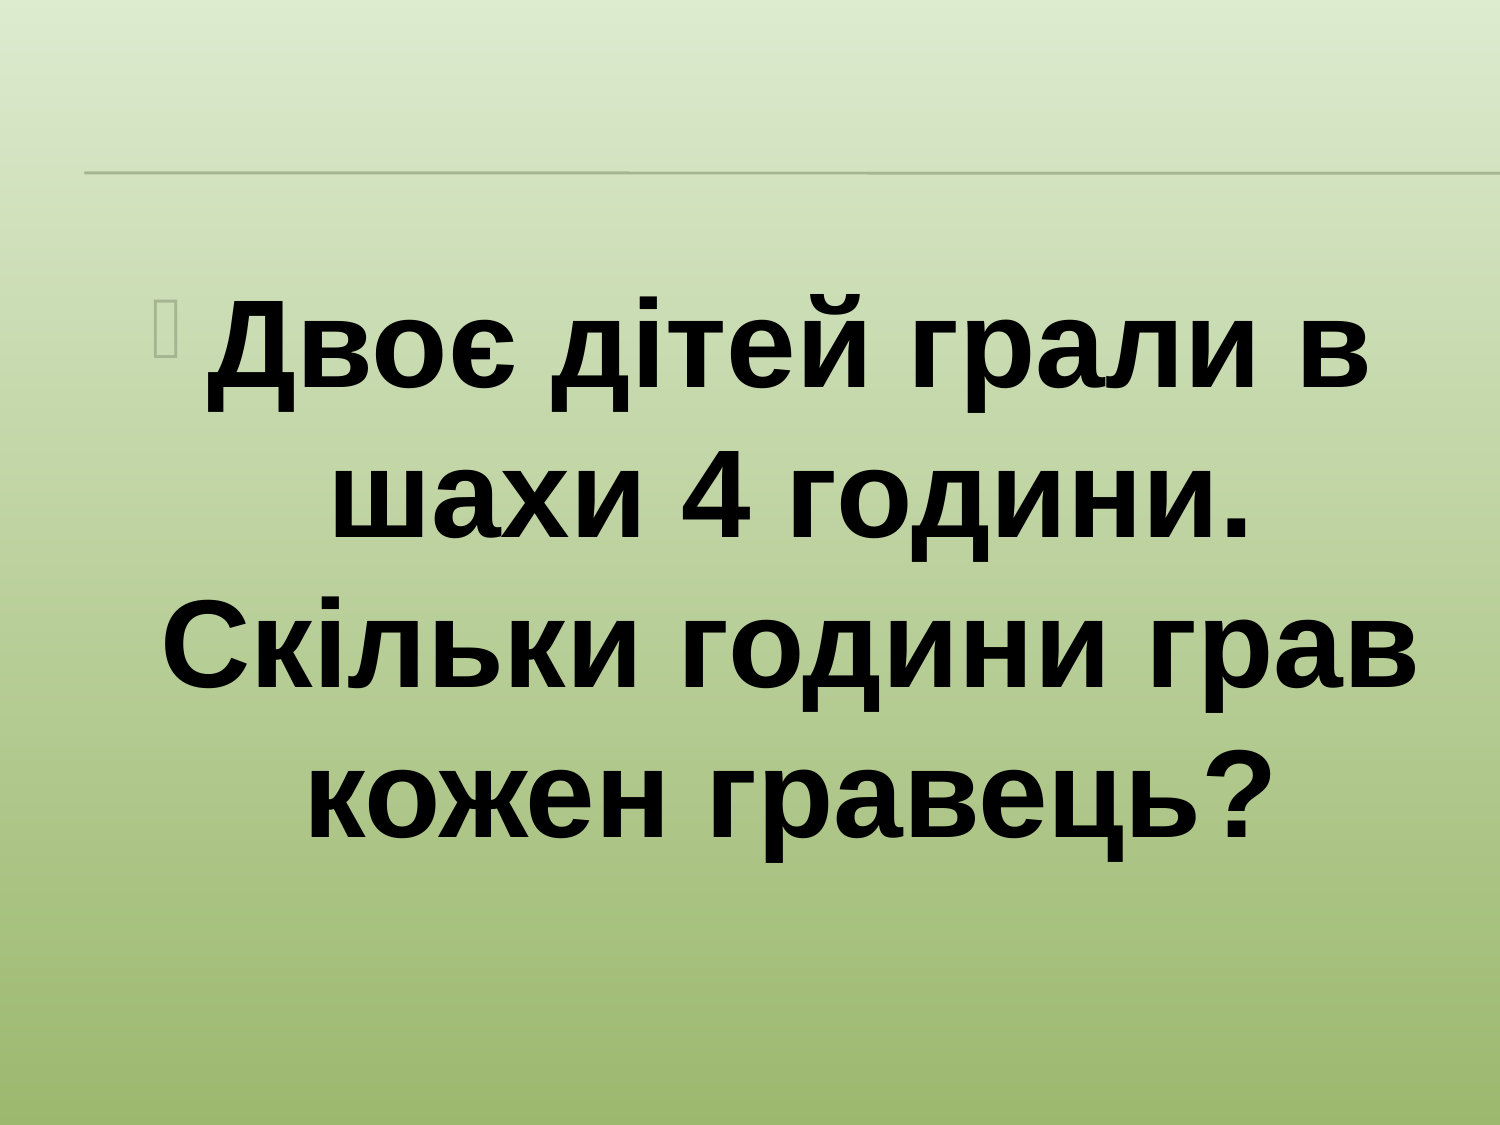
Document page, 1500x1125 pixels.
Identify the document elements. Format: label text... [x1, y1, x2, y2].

list Двоє дітей грали в шахи 4 години. Скільки години грав кожен гравець? [49, 254, 1476, 998]
